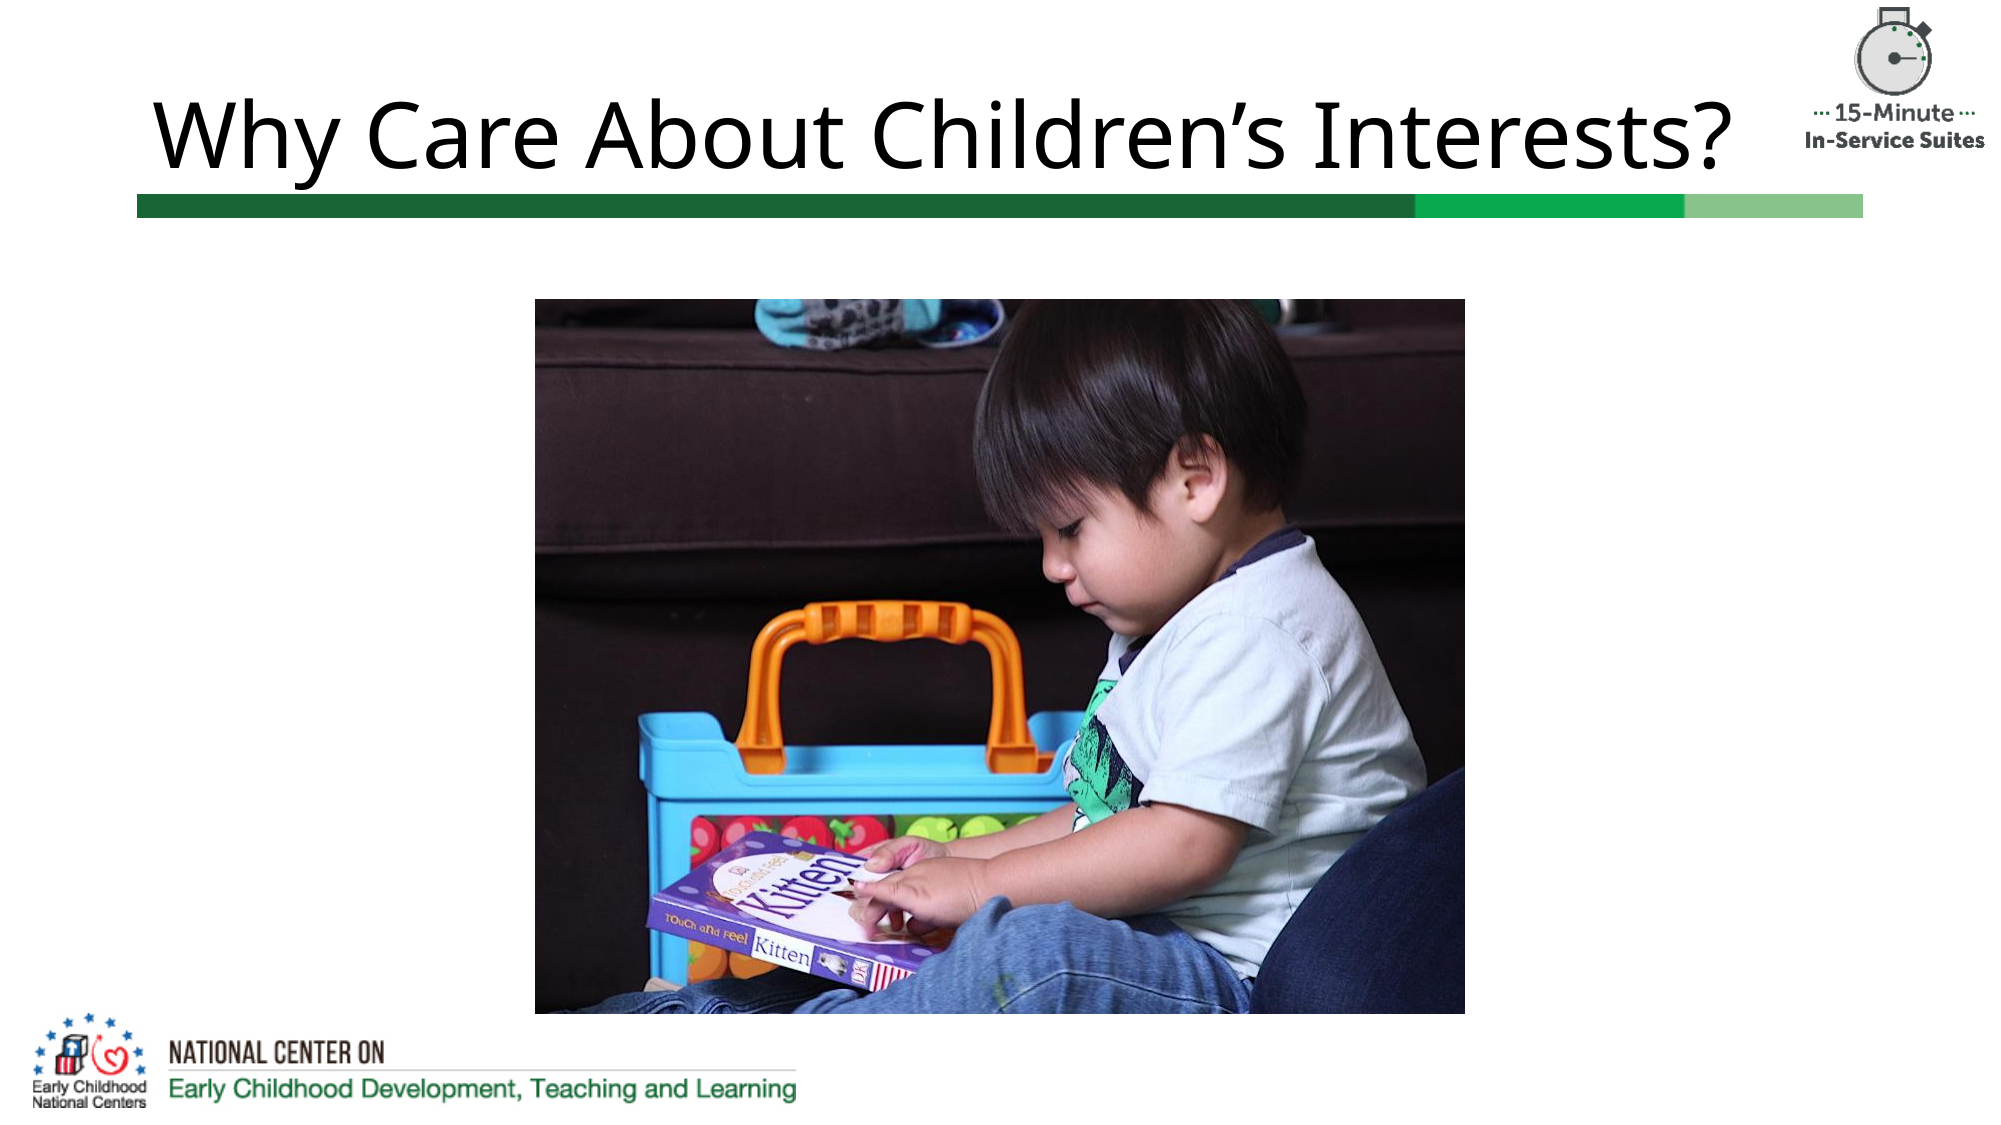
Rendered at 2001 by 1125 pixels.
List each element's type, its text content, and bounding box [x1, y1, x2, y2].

title Why Care About Children’s Interests? [137, 59, 1863, 218]
picture [1790, 0, 1999, 161]
picture [33, 1013, 796, 1108]
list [535, 299, 1465, 1014]
